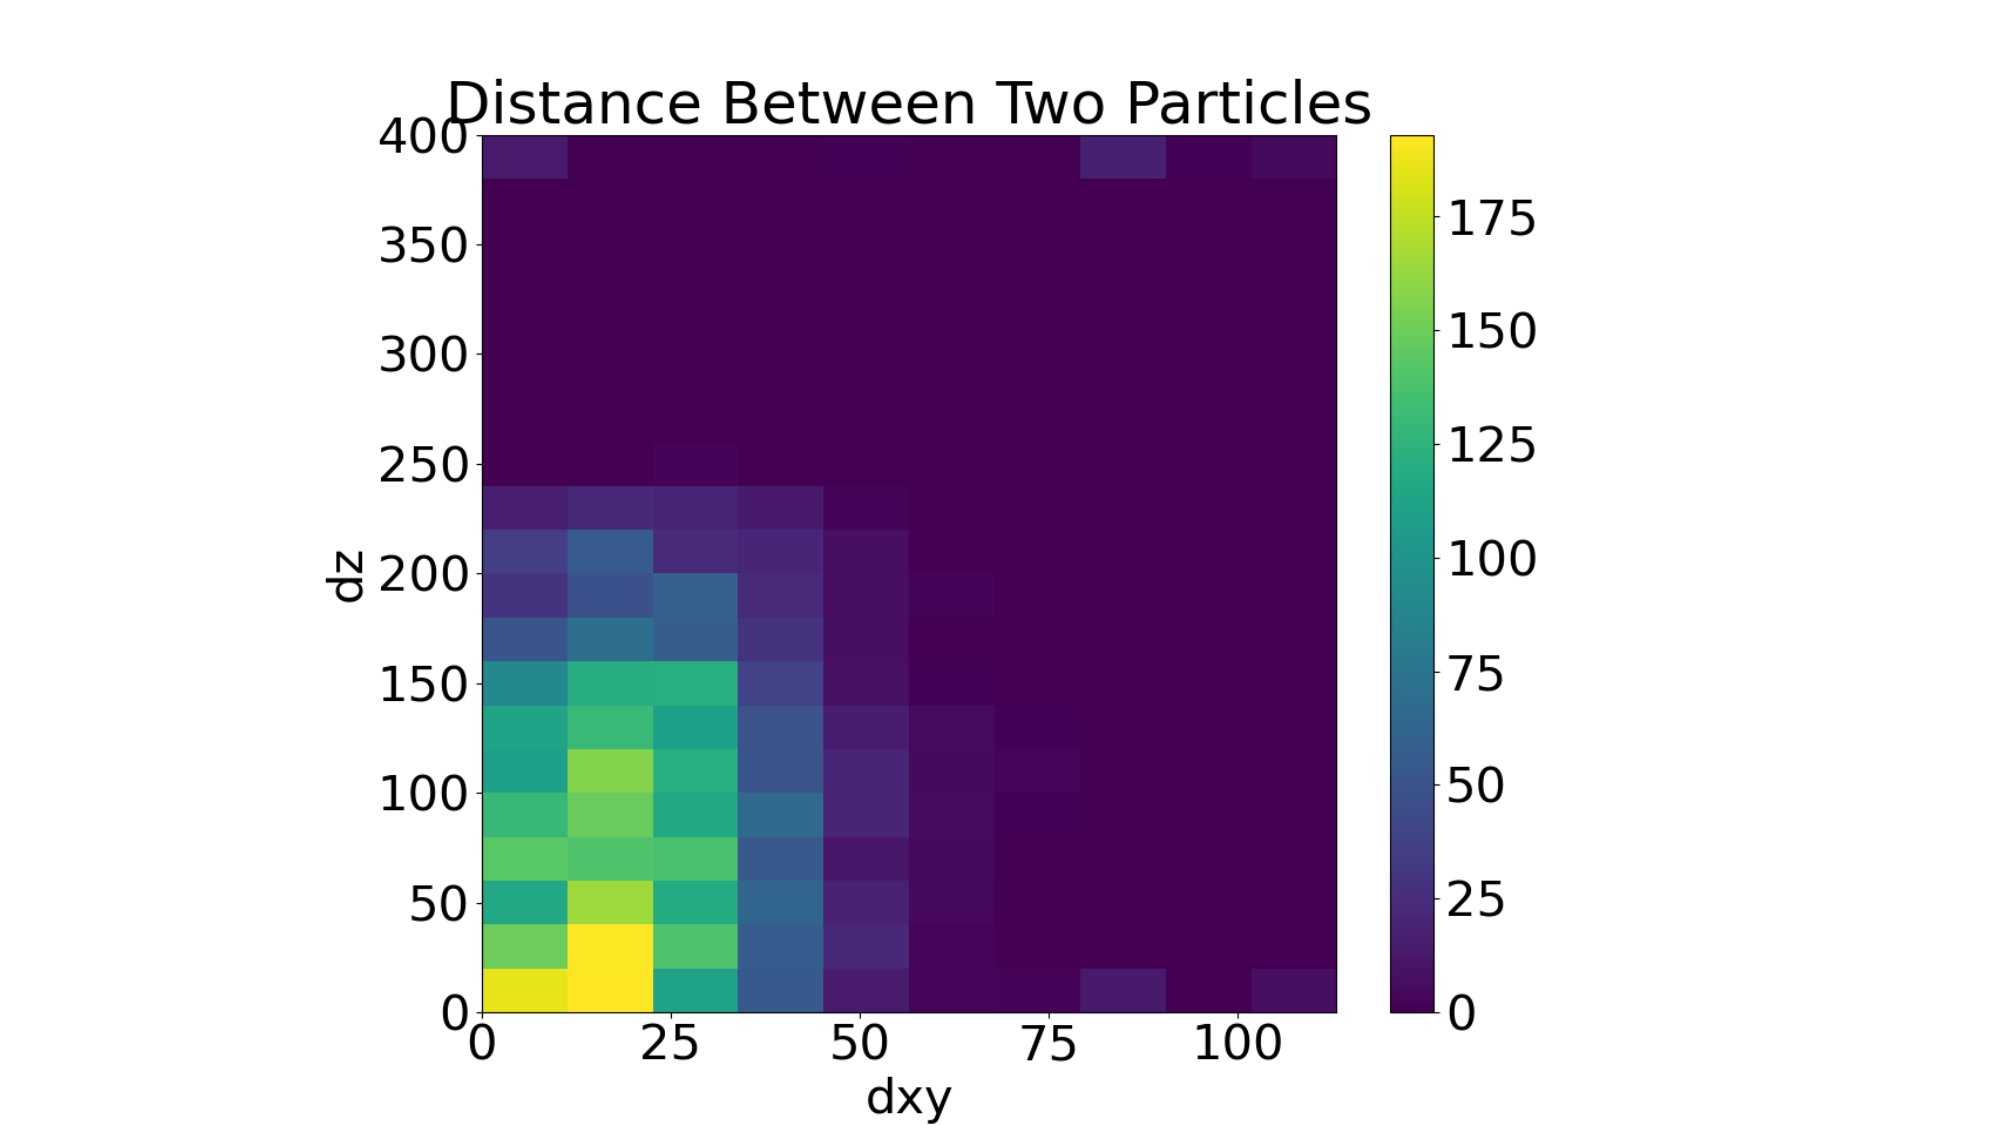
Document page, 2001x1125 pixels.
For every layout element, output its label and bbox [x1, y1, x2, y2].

picture [312, 0, 1688, 1125]
